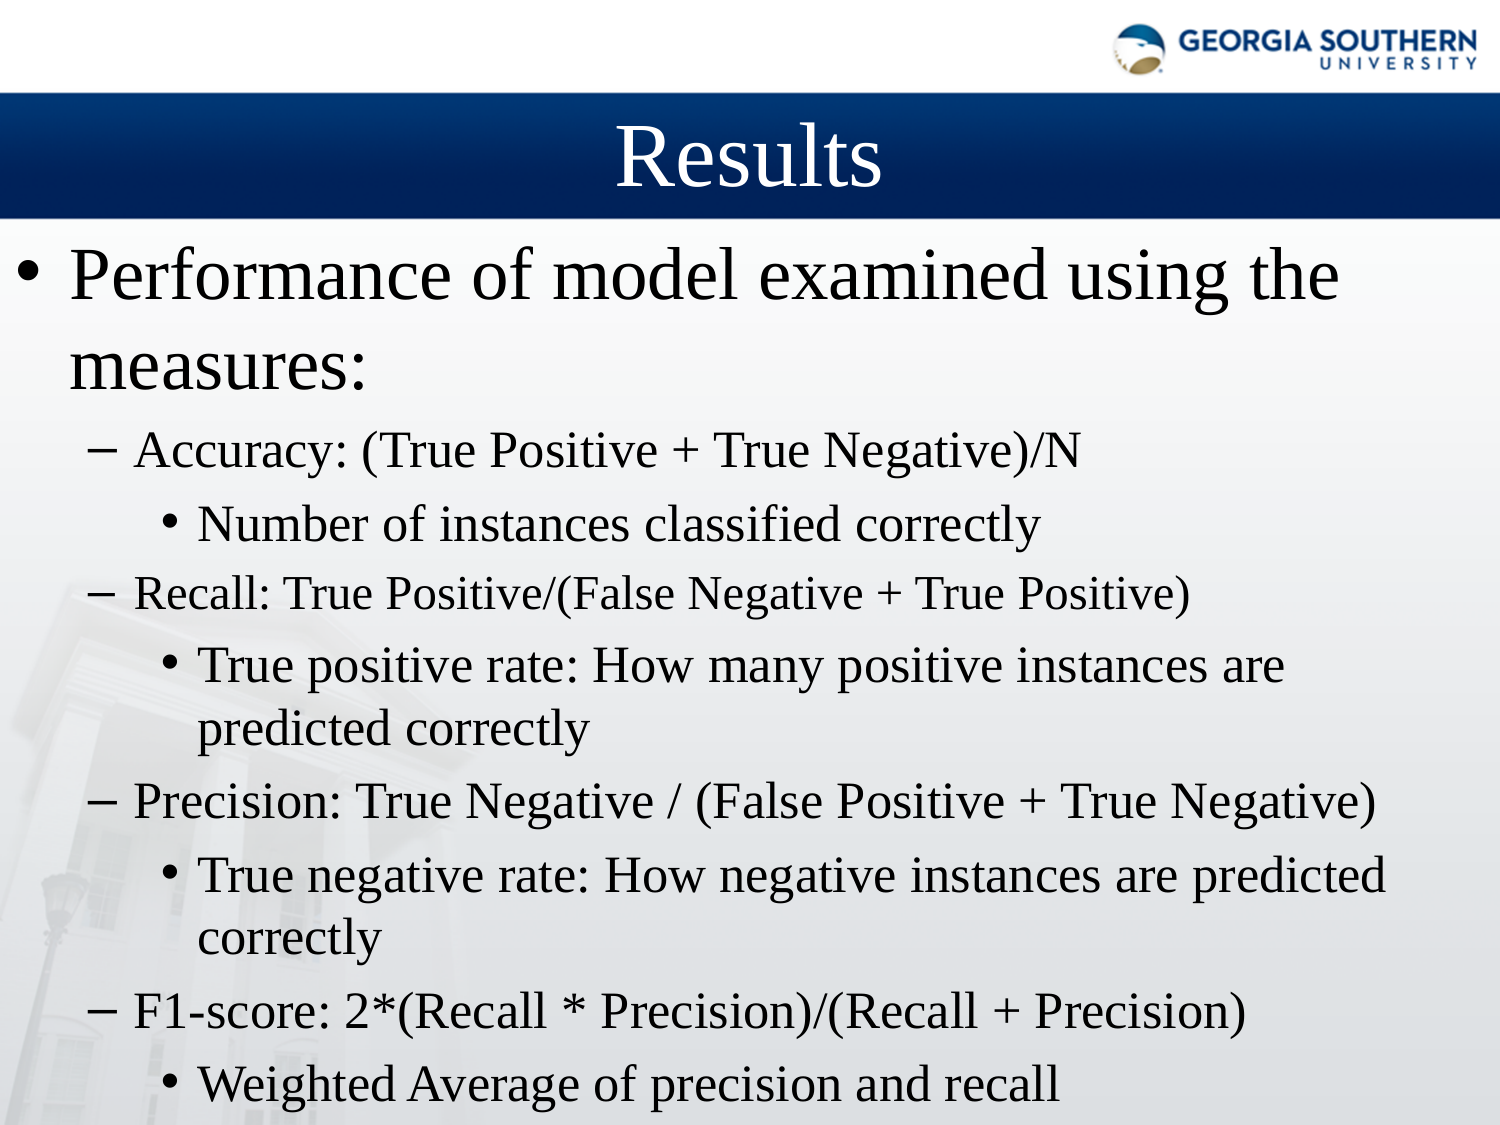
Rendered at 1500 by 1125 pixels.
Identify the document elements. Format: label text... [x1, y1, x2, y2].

picture [0, 0, 1500, 217]
list Performance of model examined using the measures: Accuracy: (True Positive + True Negative)/N Number of instances classified correctly Recall: True Positive/(False Negative + True Positive) True positive rate: How many positive instances are predicted correctly Precision: True Negative / (False Positive + True Negative) True negative rate: How negative instances are predicted correctly F1-score: 2*(Recall * Precision)/(Recall + Precision) Weighted Average of precision and recall [0, 217, 1500, 1125]
title Results [75, 56, 1425, 217]
